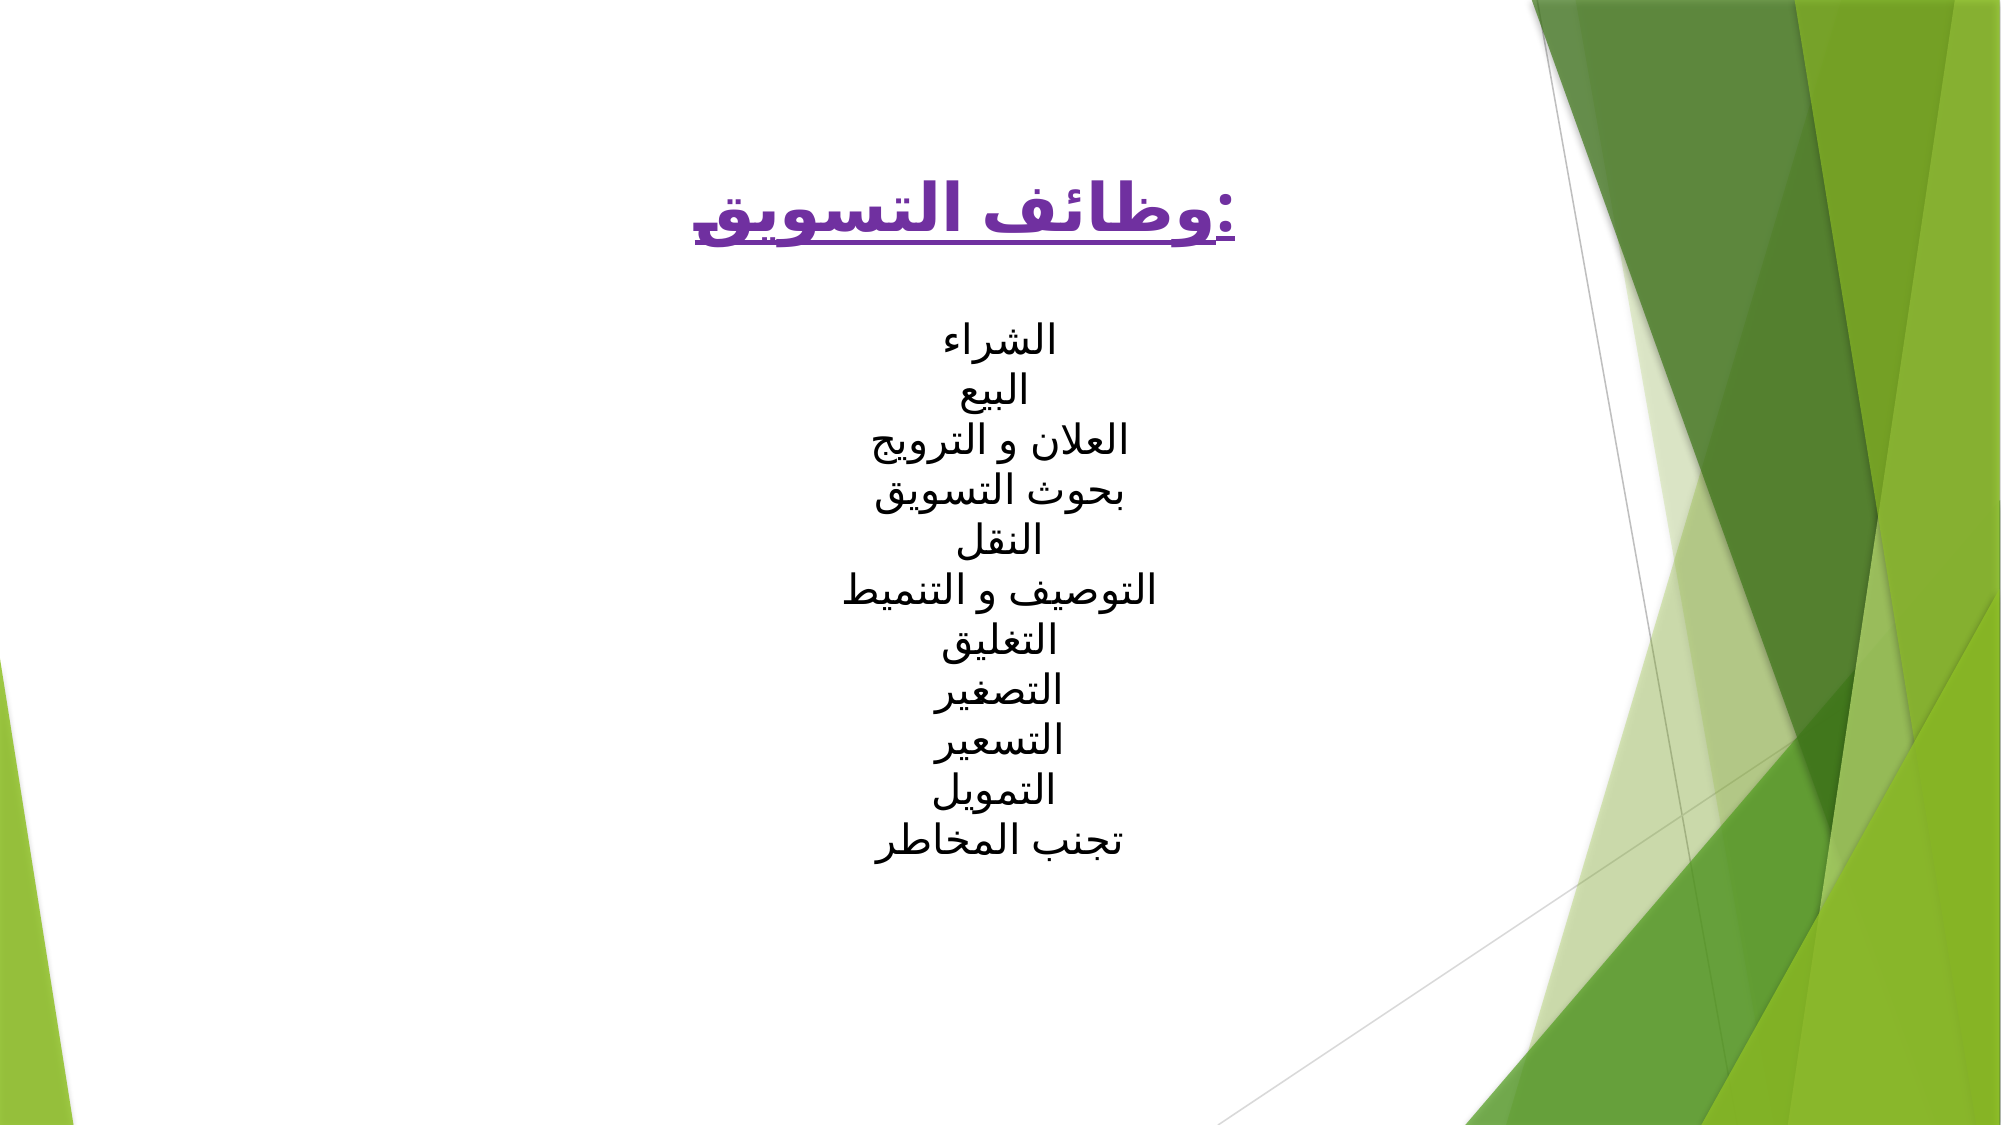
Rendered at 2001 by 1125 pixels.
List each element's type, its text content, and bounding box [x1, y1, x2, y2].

text_box وظائف التسويق: [679, 157, 1250, 252]
text_box الشراء البيع العلان و الترويج بحوث التسويق النقل التوصيف و التنميط التغليق التصغير التسعير التمويل تجنب المخاطر [500, 305, 1500, 870]
